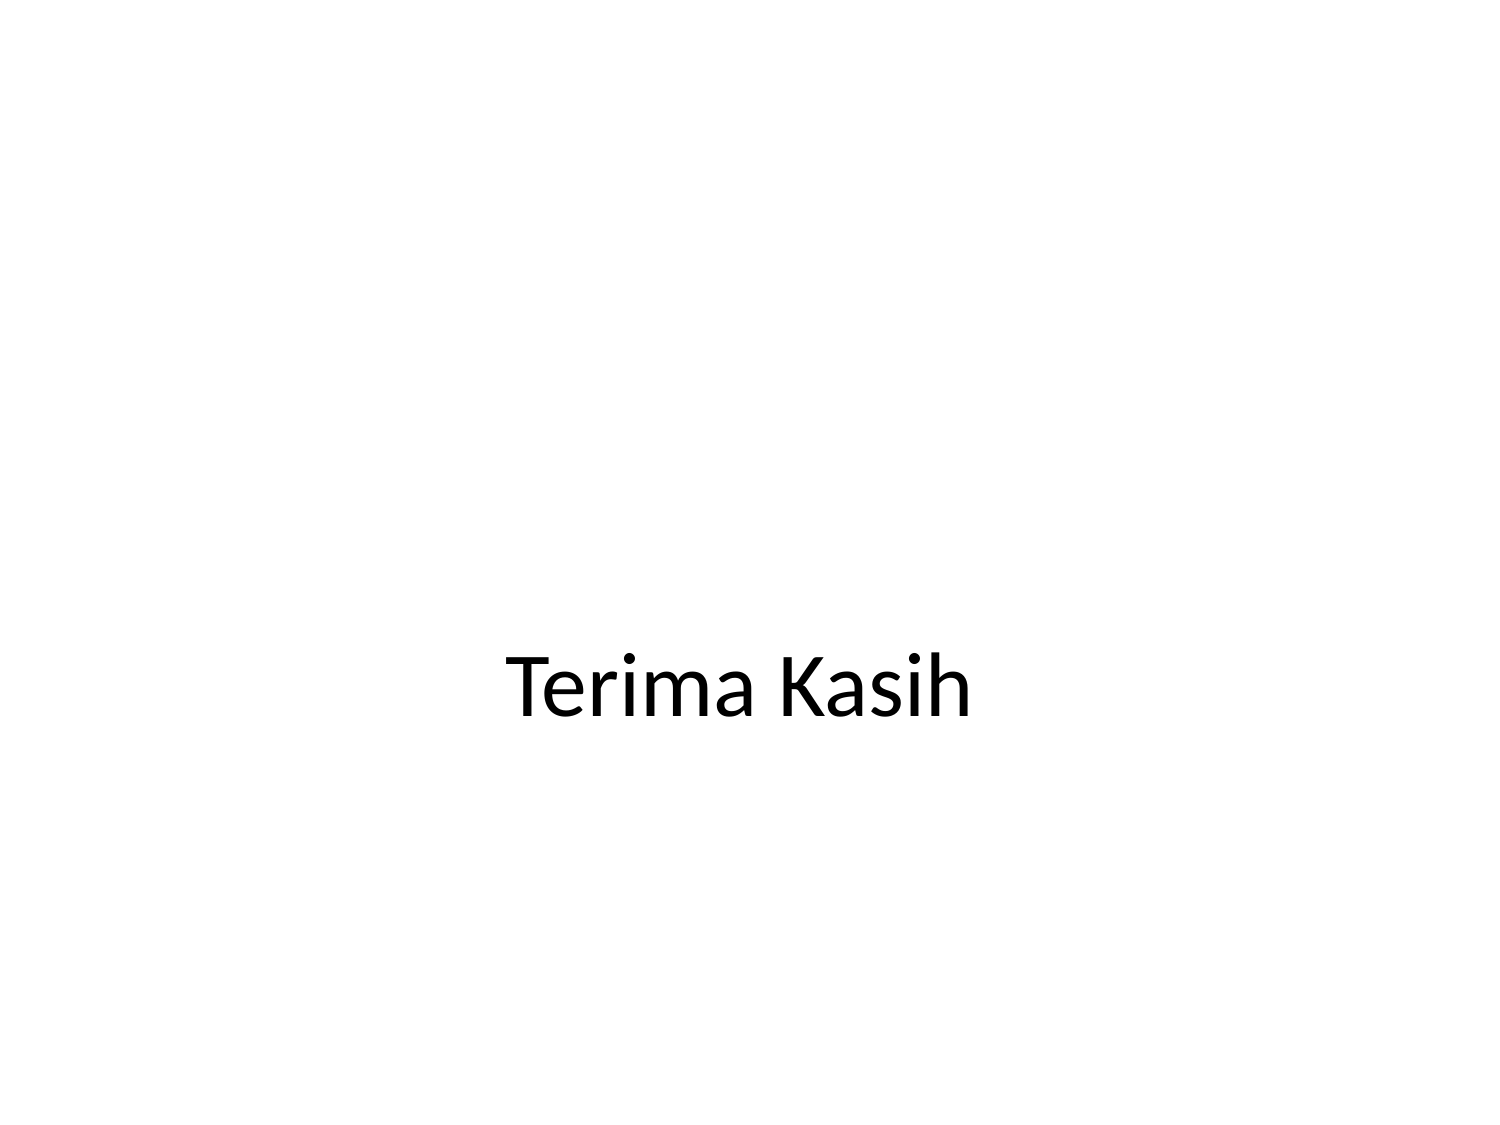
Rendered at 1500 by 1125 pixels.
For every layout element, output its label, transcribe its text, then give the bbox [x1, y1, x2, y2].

title Terima Kasih [64, 586, 1415, 774]
